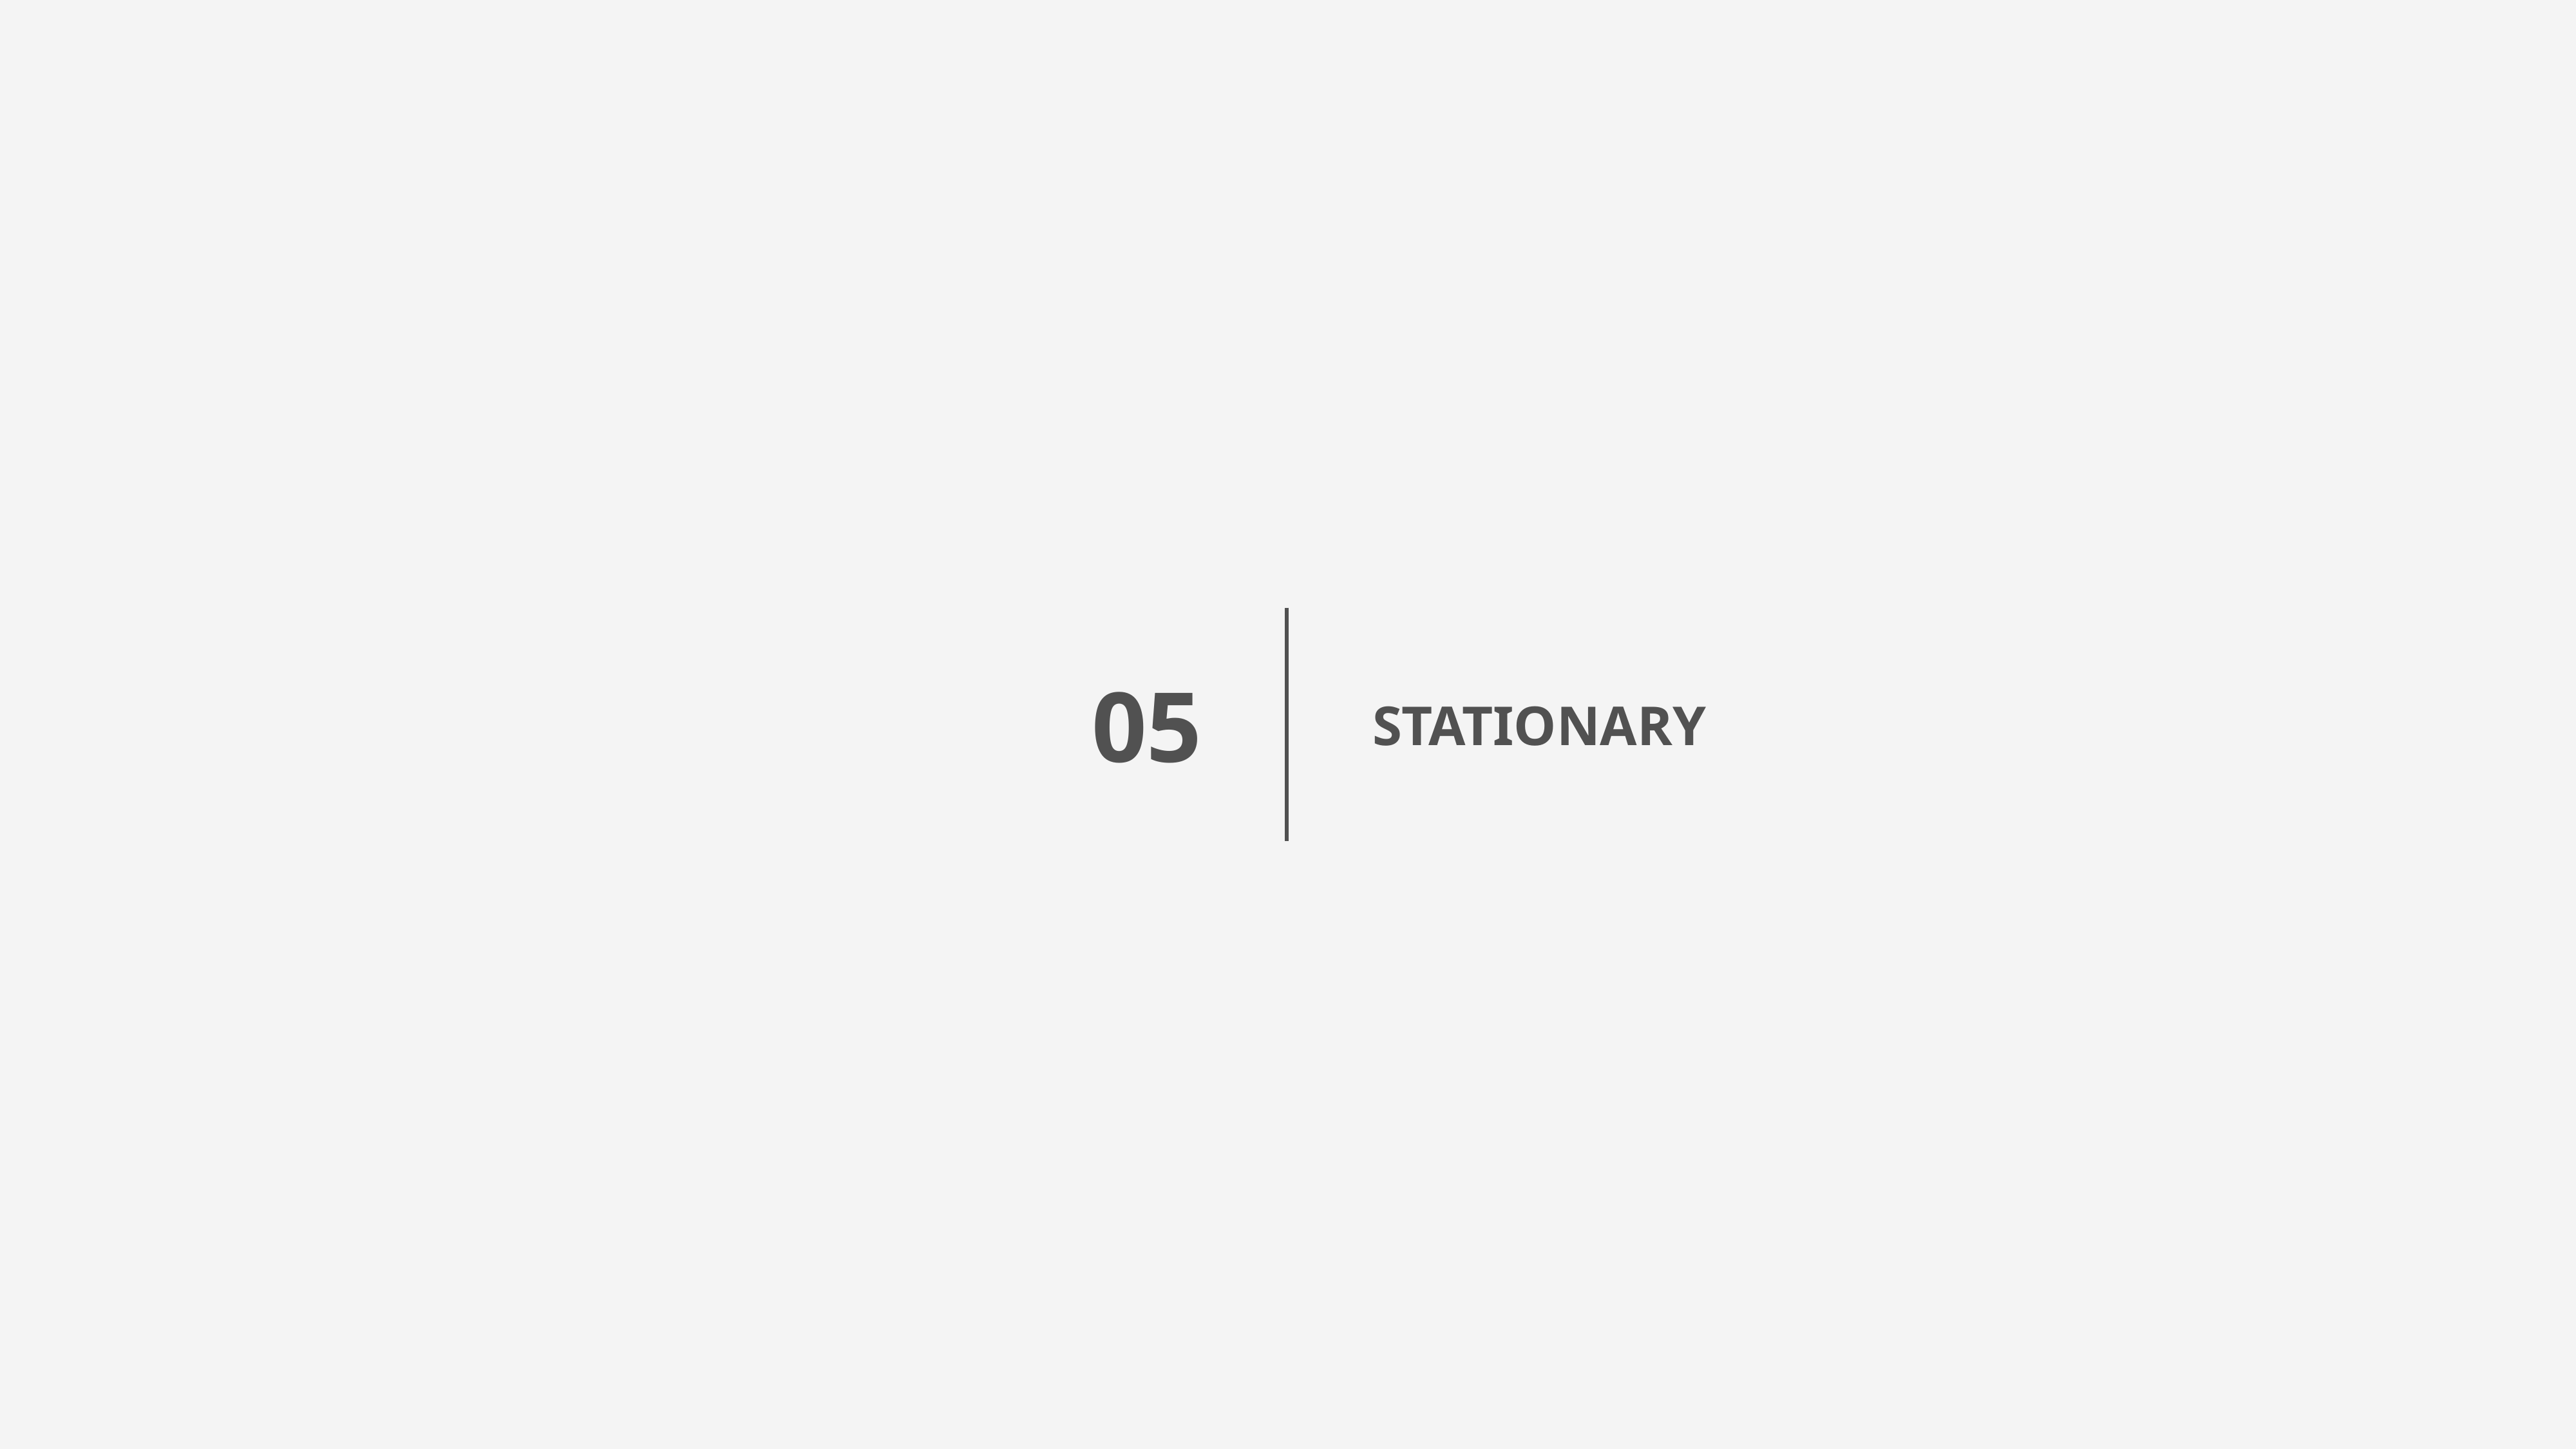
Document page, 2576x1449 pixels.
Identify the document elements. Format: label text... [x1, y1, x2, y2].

text_box STATIONARY [1372, 632, 2446, 815]
text_box 05 [1037, 632, 1202, 815]
